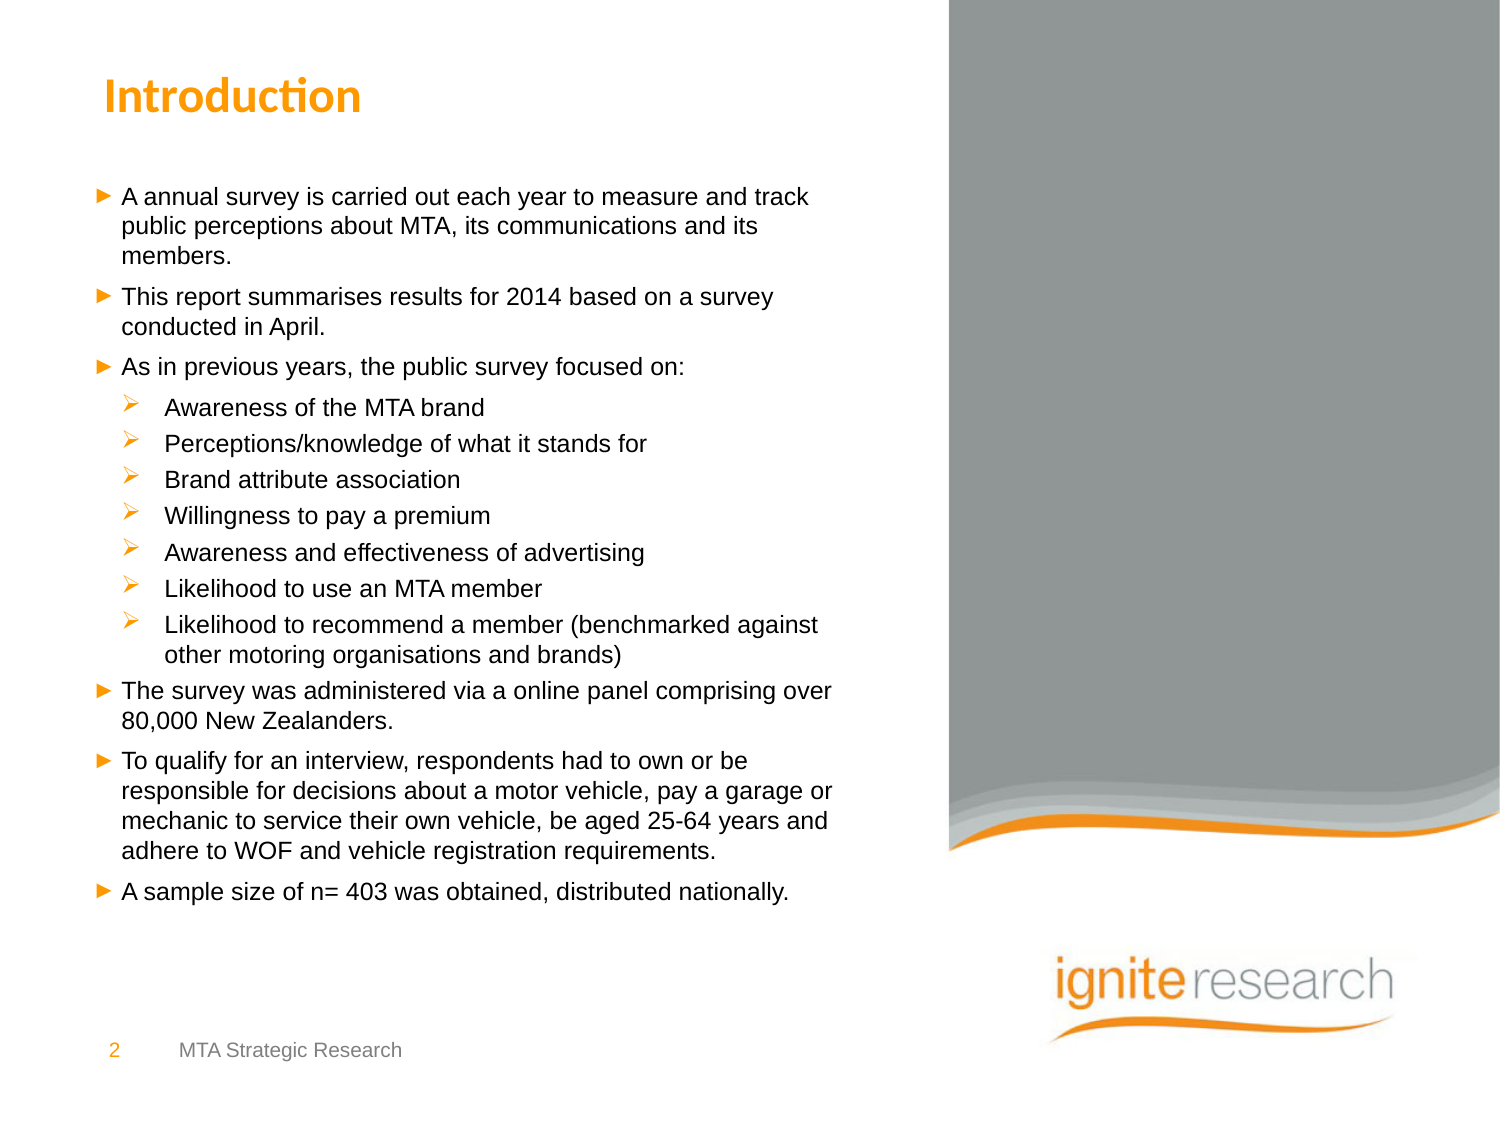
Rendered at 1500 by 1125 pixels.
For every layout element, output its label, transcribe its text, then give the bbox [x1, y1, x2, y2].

slide_number 2 [93, 1019, 163, 1080]
footer MTA Strategic Research [164, 1019, 903, 1080]
title Introduction [88, 54, 851, 126]
list A annual survey is carried out each year to measure and track public perceptions about MTA, its communications and its members. This report summarises results for 2014 based on a survey conducted in April. As in previous years, the public survey focused on: Awareness of the MTA brand Perceptions/knowledge of what it stands for Brand attribute association Willingness to pay a premium Awareness and effectiveness of advertising Likelihood to use an MTA member Likelihood to recommend a member (benchmarked against other motoring organisations and brands) The survey was administered via a online panel comprising over 80,000 New Zealanders. To qualify for an interview, respondents had to own or be responsible for decisions about a motor vehicle, pay a garage or mechanic to service their own vehicle, be aged 25-64 years and adhere to WOF and vehicle registration requirements. A sample size of n= 403 was obtained, distributed nationally. [76, 172, 869, 988]
picture [0, 0, 1500, 1125]
